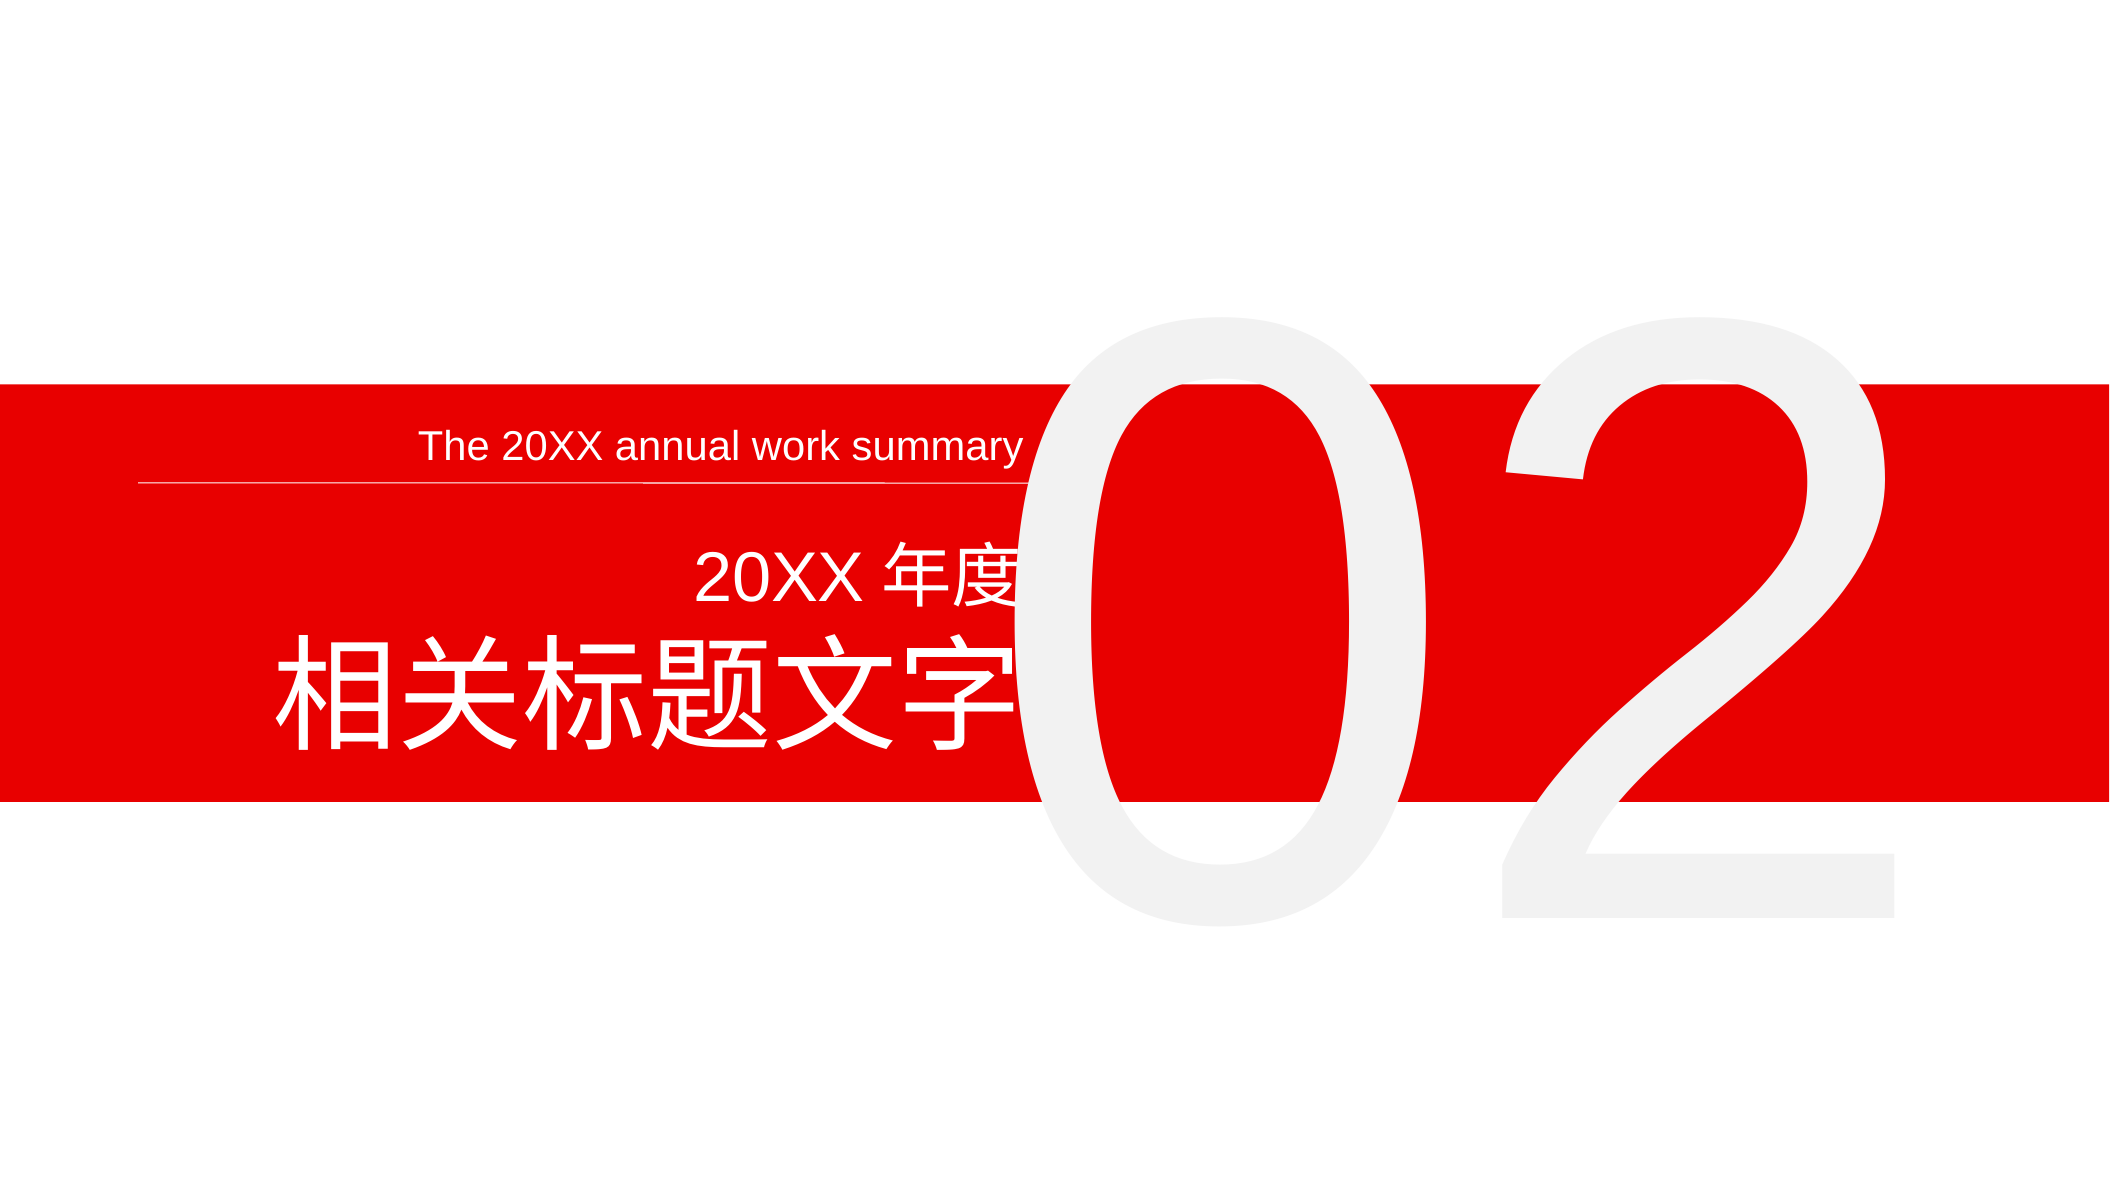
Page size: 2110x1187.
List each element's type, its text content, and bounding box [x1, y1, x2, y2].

text_box The 20XX annual work summary [402, 411, 965, 476]
text_box [0, 384, 965, 802]
text_box 20XX年度 相关标题文字 [257, 523, 965, 773]
text_box [1953, 384, 2110, 802]
text_box 02 [965, 50, 1953, 1098]
